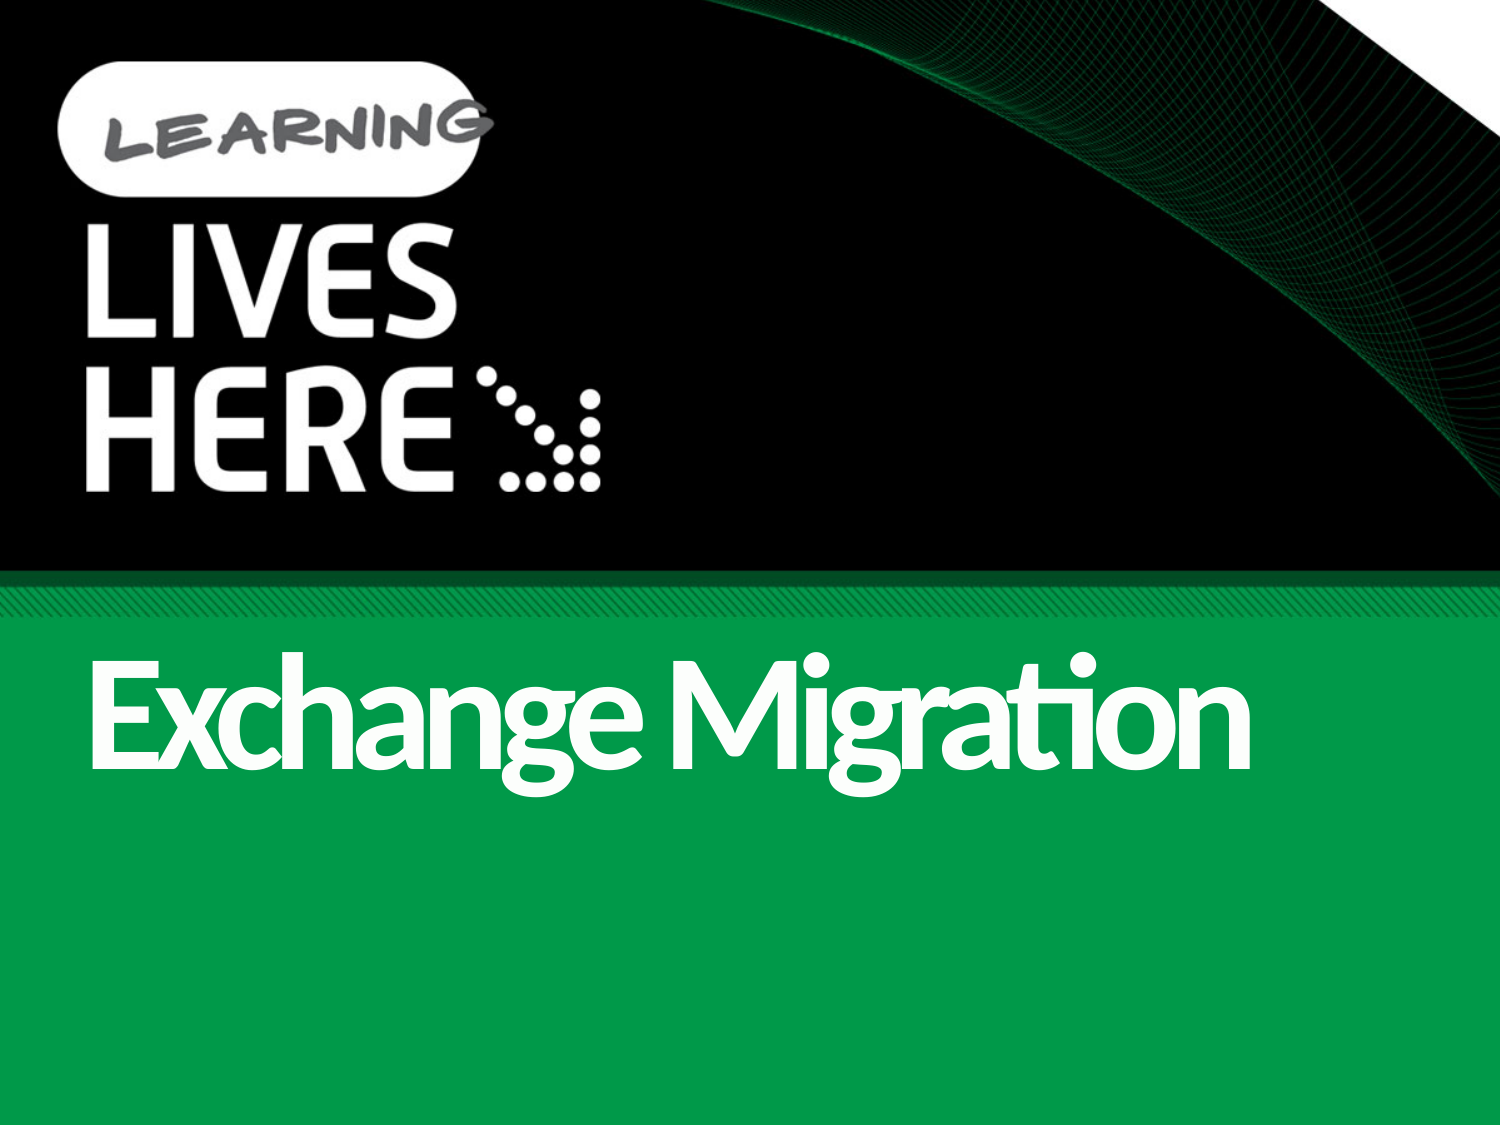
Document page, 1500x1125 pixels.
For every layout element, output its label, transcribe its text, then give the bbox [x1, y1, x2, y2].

picture [0, 0, 1500, 1125]
list Exchange Migration [83, 625, 1344, 800]
